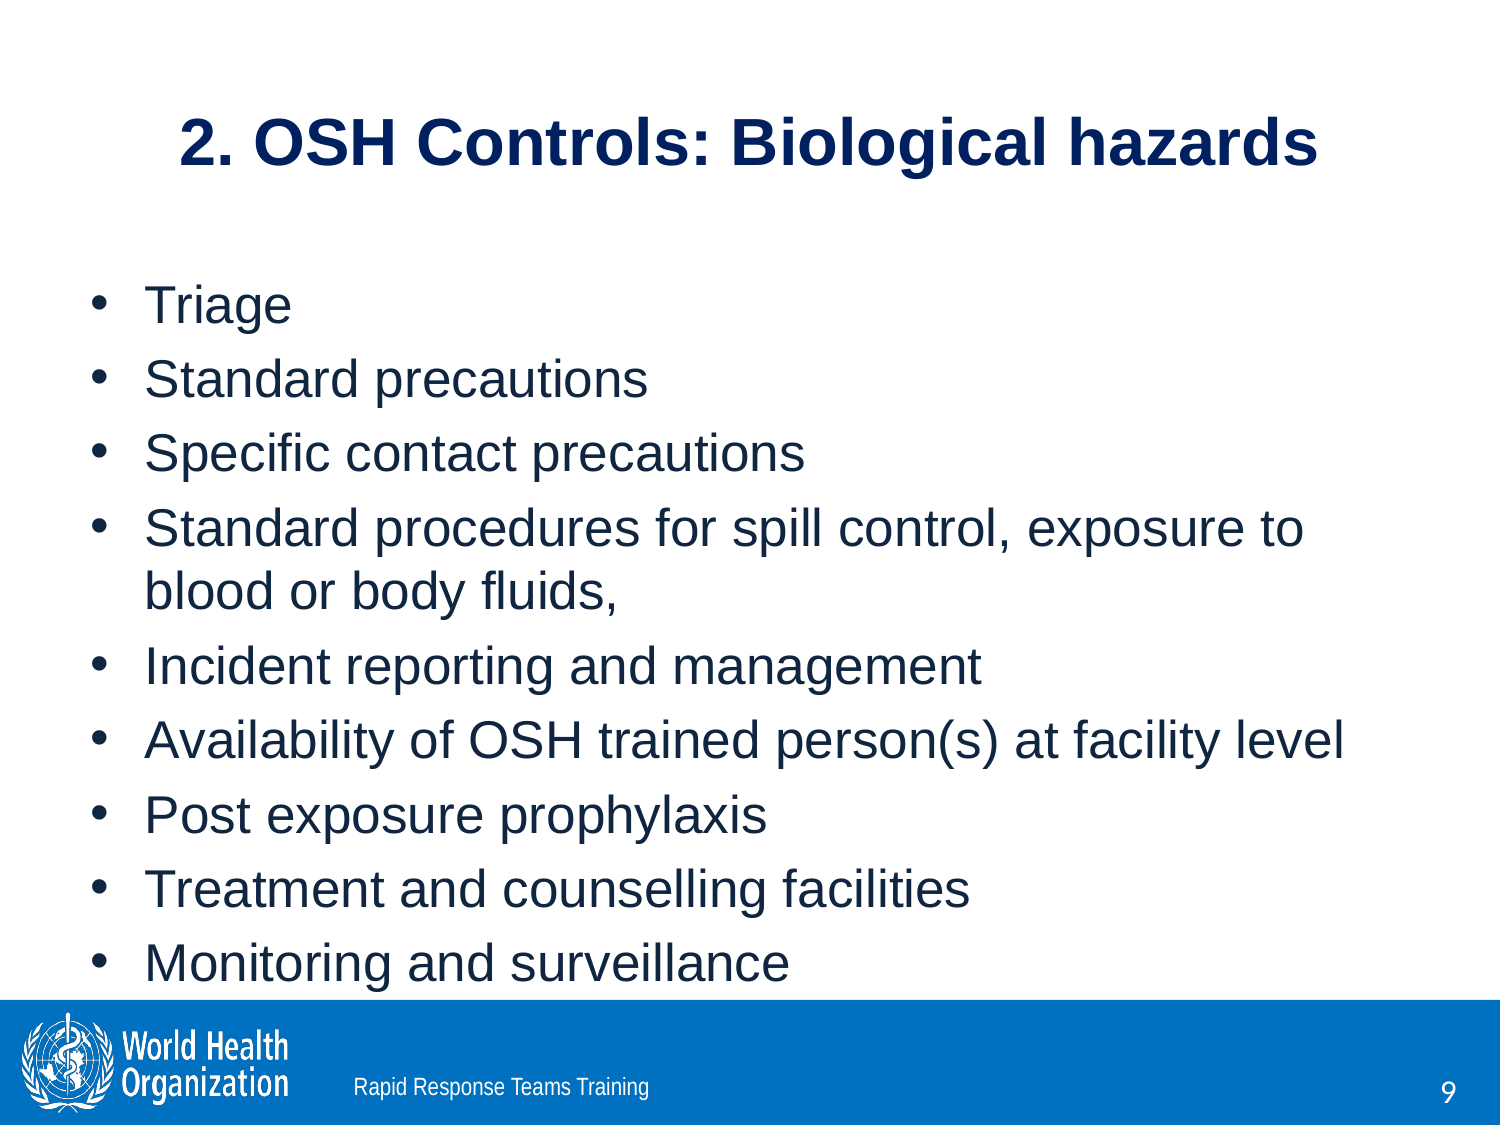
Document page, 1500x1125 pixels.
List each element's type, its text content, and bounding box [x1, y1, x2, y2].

picture [21, 1012, 288, 1113]
title 2. OSH Controls: Biological hazards [75, 45, 1425, 233]
list Triage Standard precautions Specific contact precautions Standard procedures for spill control, exposure to blood or body fluids, Incident reporting and management Availability of OSH trained person(s) at facility level Post exposure prophylaxis Treatment and counselling facilities Monitoring and surveillance [75, 262, 1425, 1005]
